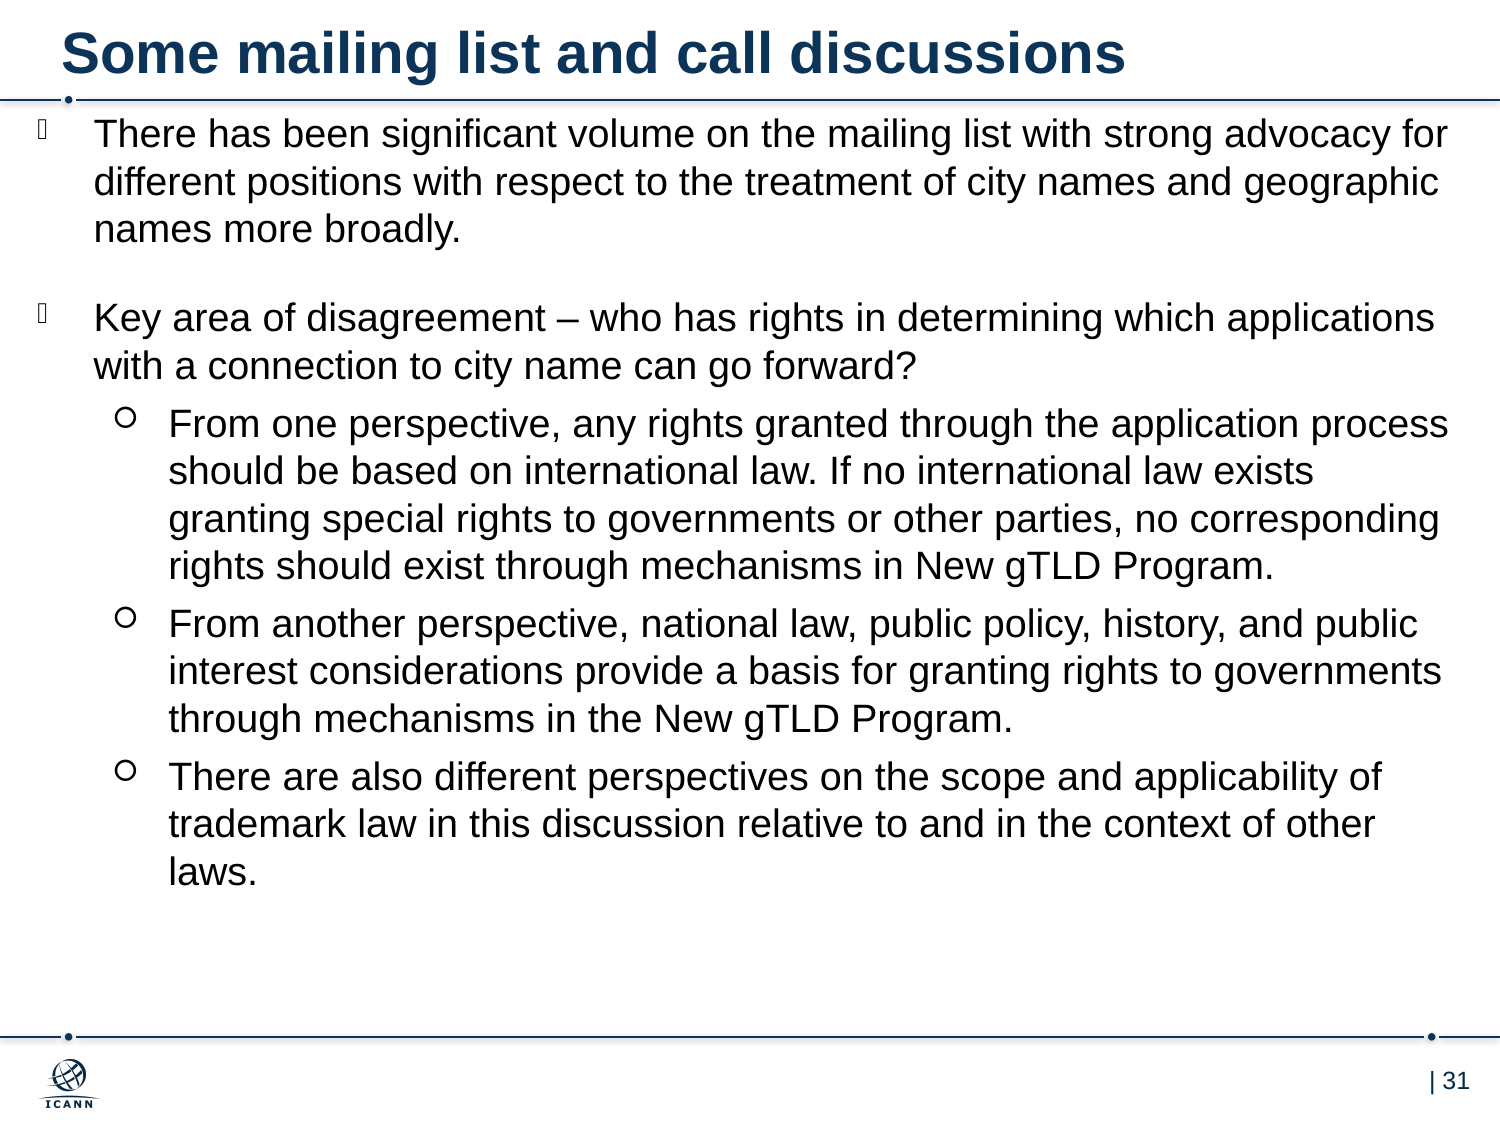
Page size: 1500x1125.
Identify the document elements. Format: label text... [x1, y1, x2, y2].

title Some mailing list and call discussions [61, 7, 1376, 82]
list There has been significant volume on the mailing list with strong advocacy for different positions with respect to the treatment of city names and geographic names more broadly. Key area of disagreement – who has rights in determining which applications with a connection to city name can go forward? From one perspective, any rights granted through the application process should be based on international law. If no international law exists granting special rights to governments or other parties, no corresponding rights should exist through mechanisms in New gTLD Program. From another perspective, national law, public policy, history, and public interest considerations provide a basis for granting rights to governments through mechanisms in the New gTLD Program. There are also different perspectives on the scope and applicability of trademark law in this discussion relative to and in the context of other laws. [37, 108, 1459, 1011]
picture [38, 1059, 100, 1108]
